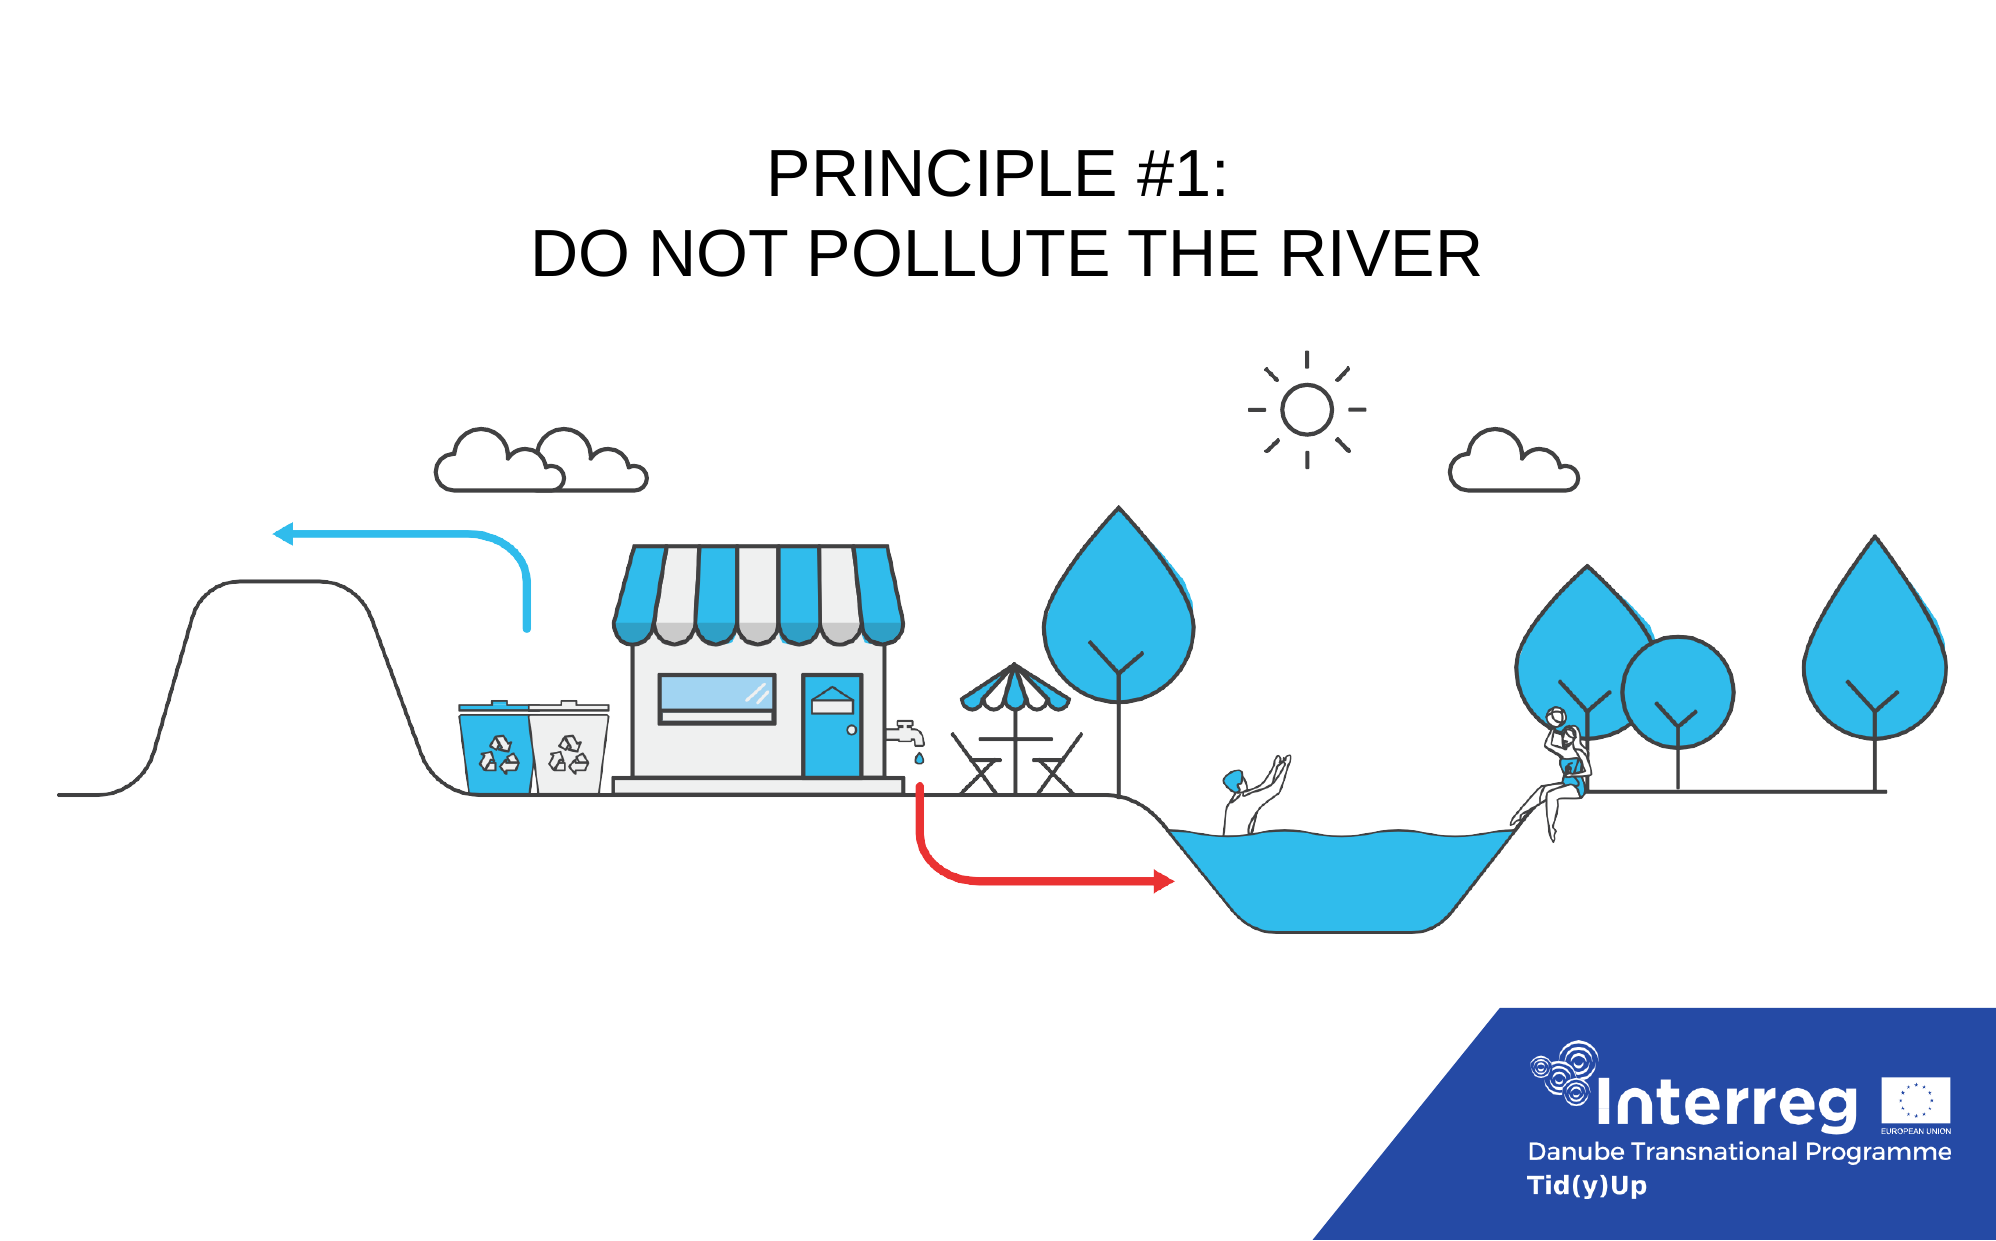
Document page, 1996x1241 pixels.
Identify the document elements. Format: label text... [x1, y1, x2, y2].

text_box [433, 426, 567, 493]
text_box [1447, 426, 1581, 493]
text_box PRINCIPLE #1: DO NOT POLLUTE THE RIVER [390, 122, 1606, 297]
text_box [1312, 1007, 1996, 1241]
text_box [1247, 350, 1367, 470]
picture [56, 505, 1948, 934]
text_box [568, 427, 649, 493]
